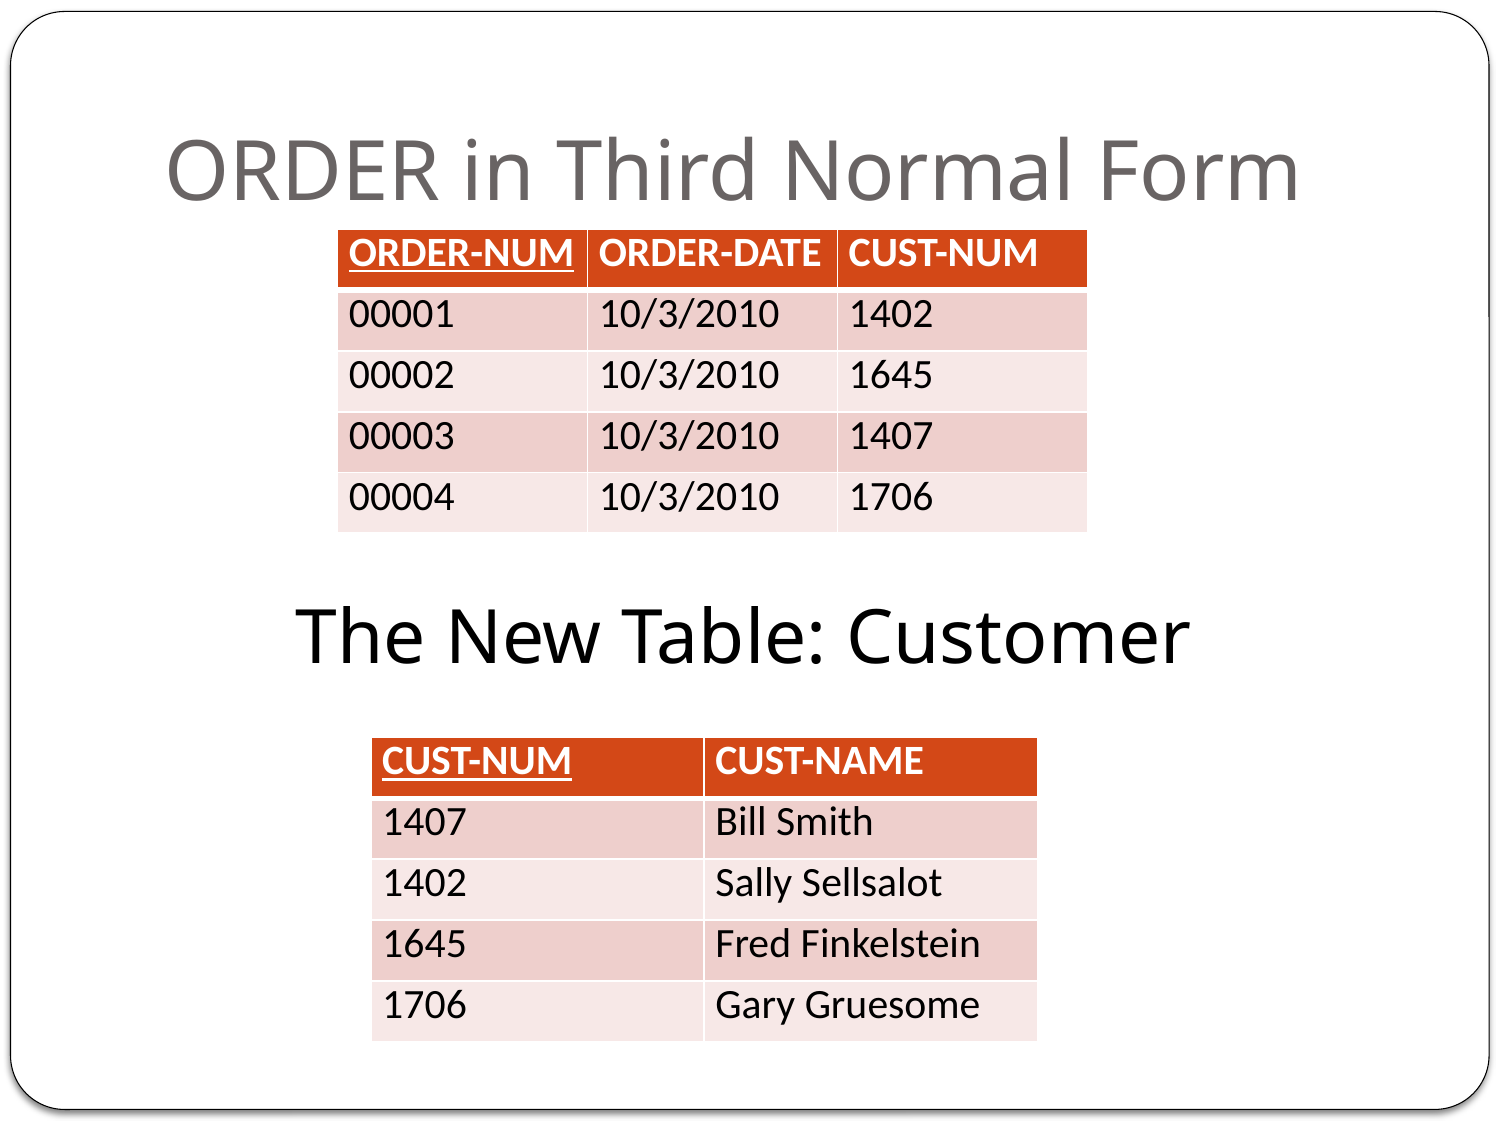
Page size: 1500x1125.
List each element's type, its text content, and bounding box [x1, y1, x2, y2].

table_cell 1645 [838, 352, 1087, 411]
table_header CUST-NAME [705, 738, 1037, 796]
table_header CUST-NUM [838, 230, 1087, 287]
table_cell 00003 [338, 413, 587, 472]
text_box The New Table: Customer [187, 581, 1300, 687]
table_cell 10/3/2010 [588, 352, 837, 411]
table_cell 1407 [838, 413, 1087, 472]
table_cell 1402 [372, 860, 703, 919]
table_cell 1402 [838, 293, 1087, 350]
table_cell 00002 [338, 352, 587, 411]
table_cell 10/3/2010 [588, 473, 837, 532]
title ORDER in Third Normal Form [150, 45, 1425, 233]
table_header ORDER-DATE [588, 230, 837, 287]
table_cell Sally Sellsalot [705, 860, 1037, 919]
table_cell Bill Smith [705, 801, 1037, 858]
table_header ORDER-NUM [338, 230, 587, 287]
table_cell 10/3/2010 [588, 293, 837, 350]
table_cell 1645 [372, 921, 703, 980]
table_cell 10/3/2010 [588, 413, 837, 472]
table_cell 00004 [338, 473, 587, 532]
table_cell Fred Finkelstein [705, 921, 1037, 980]
table_cell Gary Gruesome [705, 982, 1037, 1041]
table_cell 1706 [838, 473, 1087, 532]
table_cell 00001 [338, 293, 587, 350]
table_cell 1706 [372, 982, 703, 1041]
table_header CUST-NUM [372, 738, 703, 796]
table_cell 1407 [372, 801, 703, 858]
